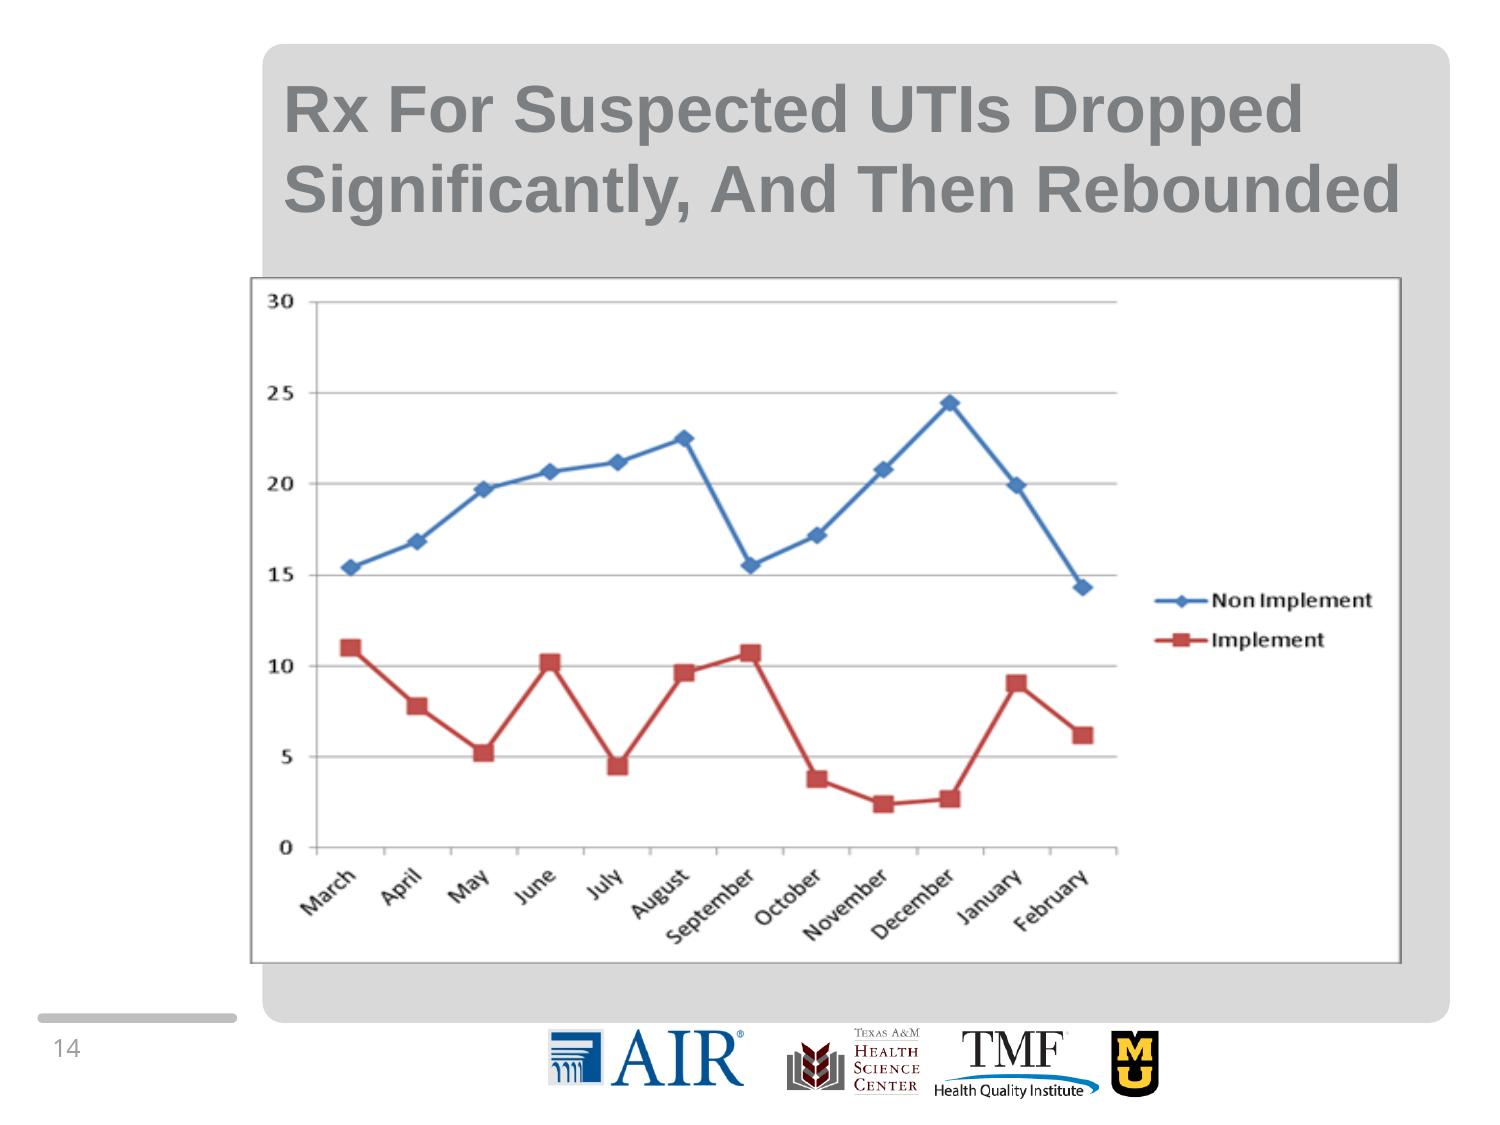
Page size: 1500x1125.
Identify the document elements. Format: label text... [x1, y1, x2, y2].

picture [249, 277, 1402, 964]
picture [935, 1030, 1099, 1099]
picture [548, 1029, 744, 1086]
picture [784, 1025, 922, 1097]
title Rx For Suspected UTIs Dropped Significantly, And Then Rebounded [268, 71, 1446, 234]
picture [1108, 1027, 1161, 1100]
